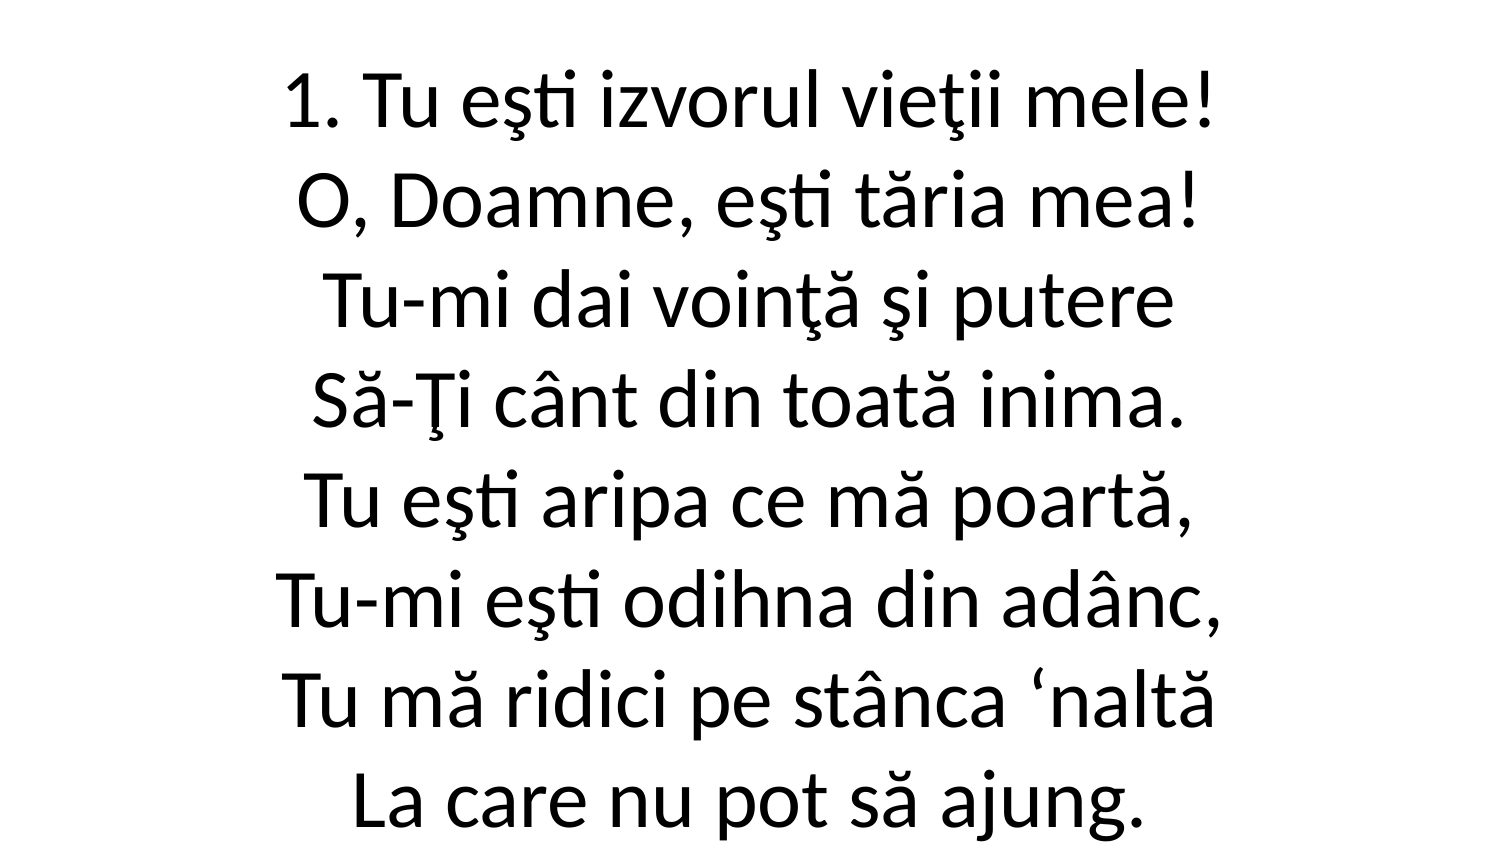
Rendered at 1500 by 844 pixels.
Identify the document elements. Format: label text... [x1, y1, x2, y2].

text_box 1. Tu eşti izvorul vieţii mele! O, Doamne, eşti tăria mea! Tu-mi dai voinţă şi putere Să-Ţi cânt din toată inima. Tu eşti aripa ce mă poartă, Tu-mi eşti odihna din adânc, Tu mă ridici pe stânca ‘naltă La care nu pot să ajung. [260, 0, 1240, 844]
